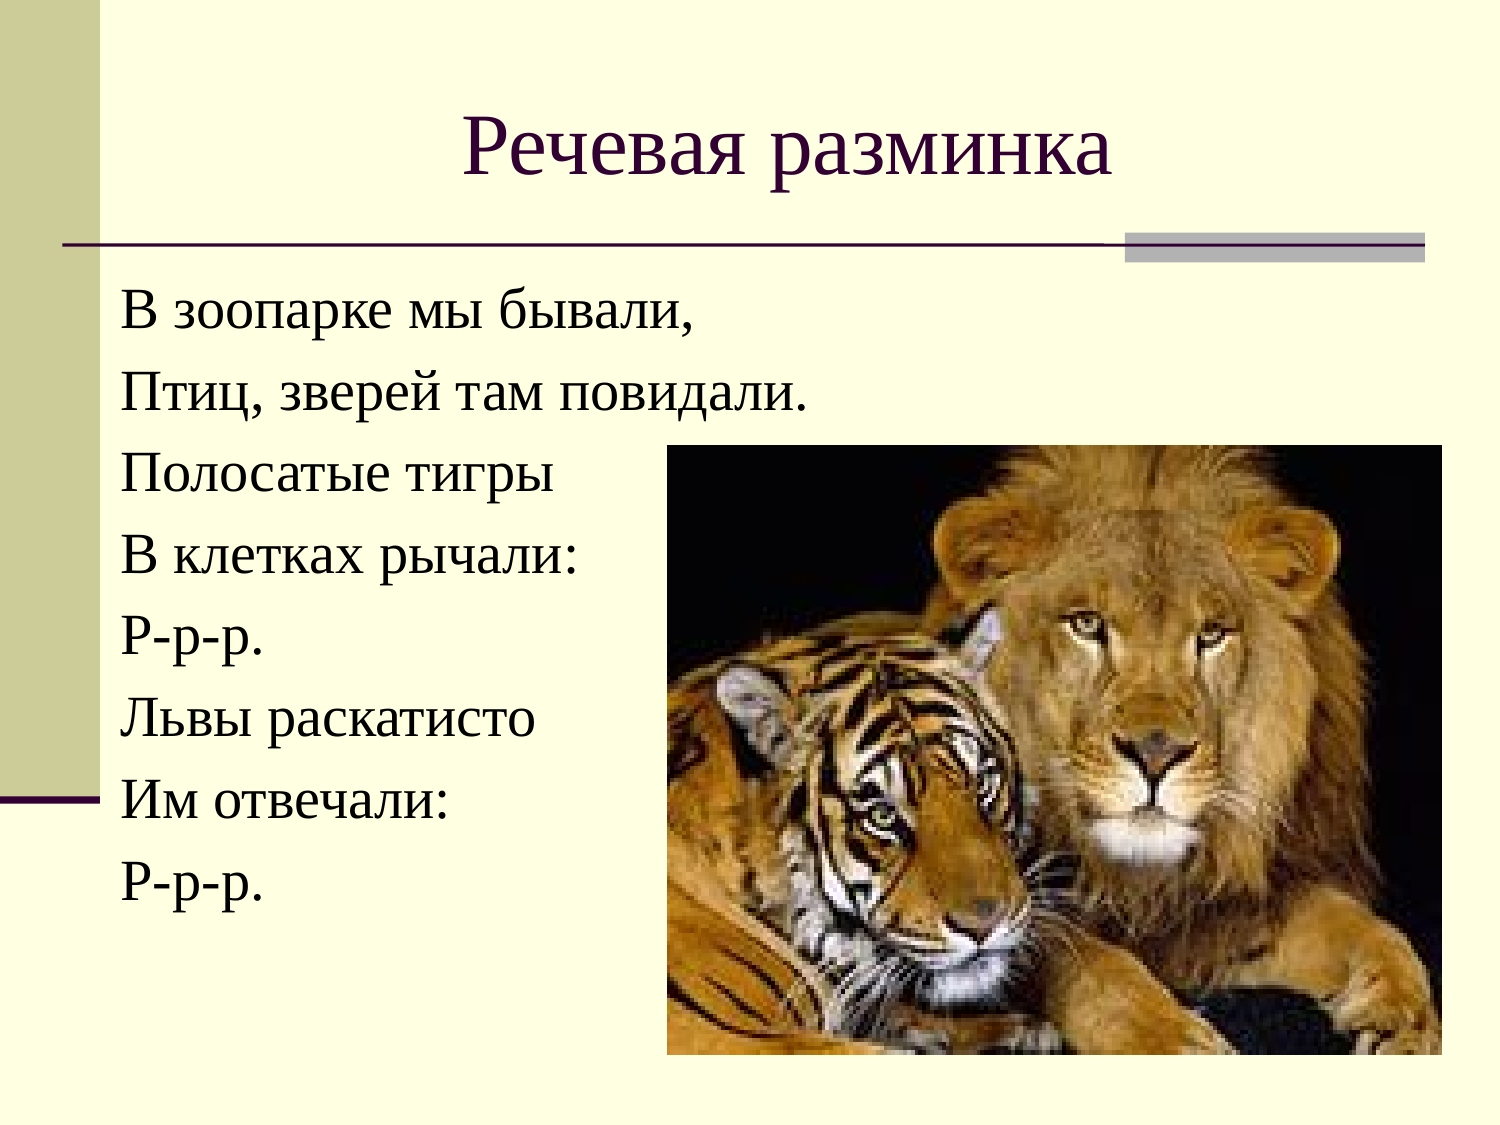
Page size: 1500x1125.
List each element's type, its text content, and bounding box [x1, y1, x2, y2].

list В зоопарке мы бывали, Птиц, зверей там повидали. Полосатые тигры В клетках рычали: Р-р-р. Львы раскатисто Им отвечали: Р-р-р. [105, 262, 1426, 1006]
title Речевая разминка [149, 45, 1426, 234]
picture [667, 445, 1442, 1055]
